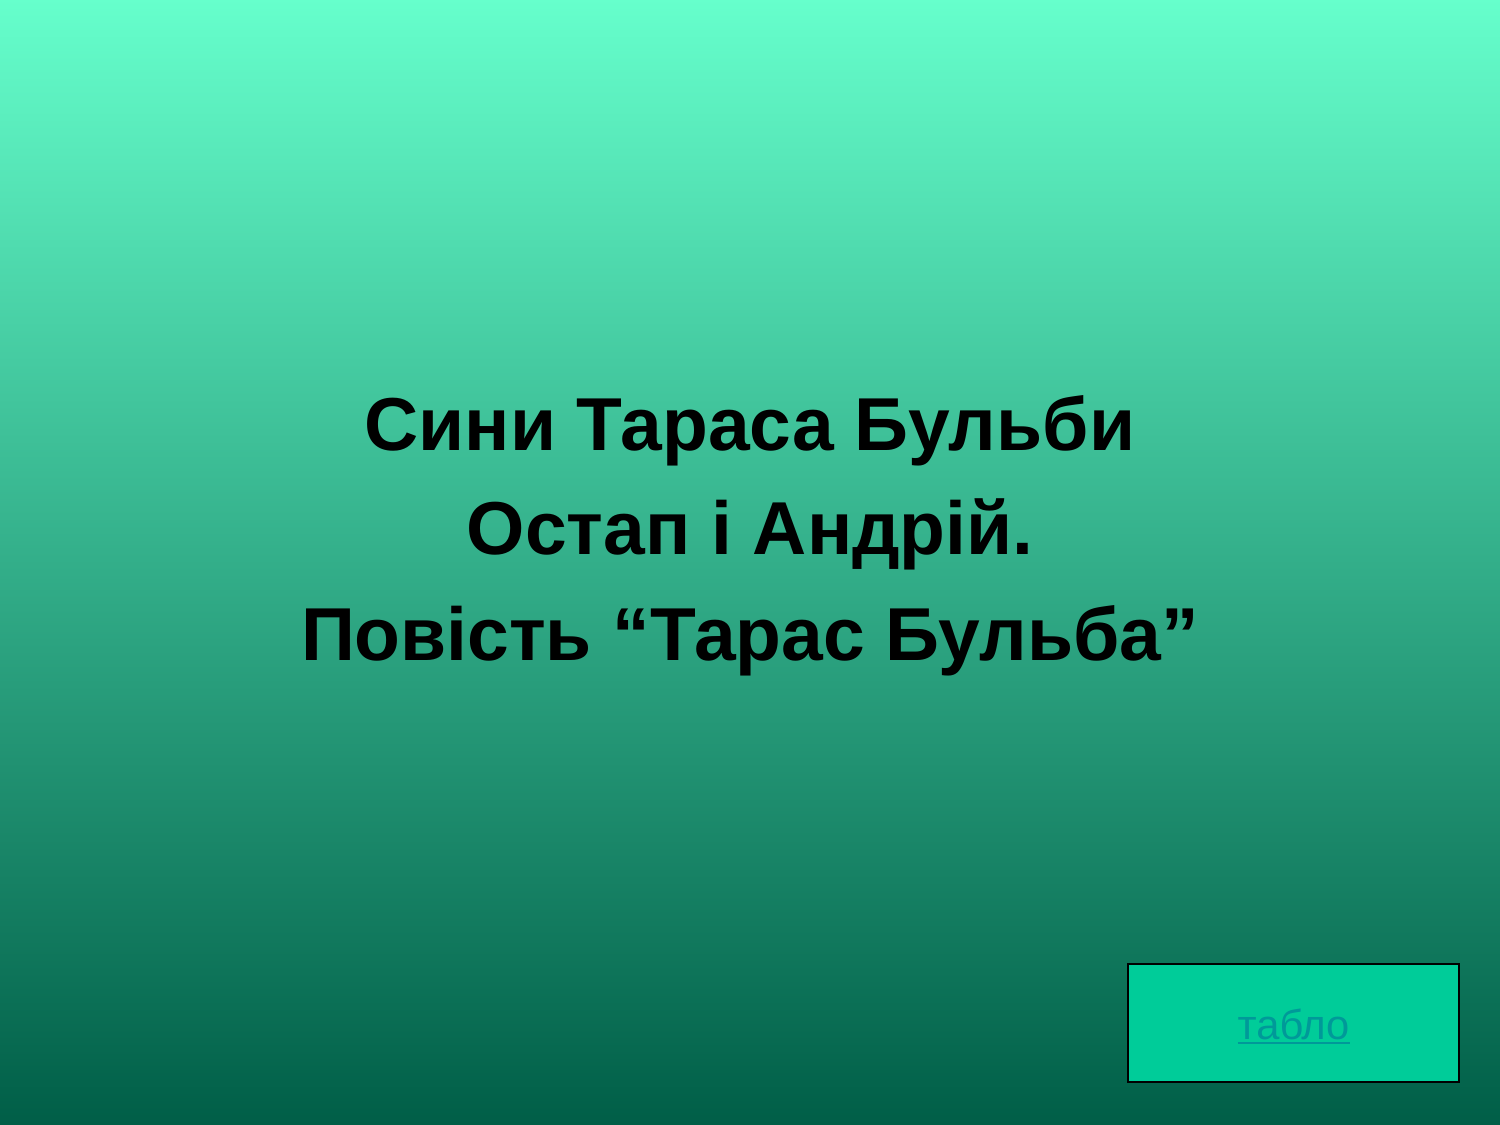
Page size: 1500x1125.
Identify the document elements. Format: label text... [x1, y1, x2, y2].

list Сини Тараса Бульби Остап і Андрій. Повість “Тарас Бульба” [74, 262, 1426, 1006]
text_box табло [1128, 964, 1459, 1083]
